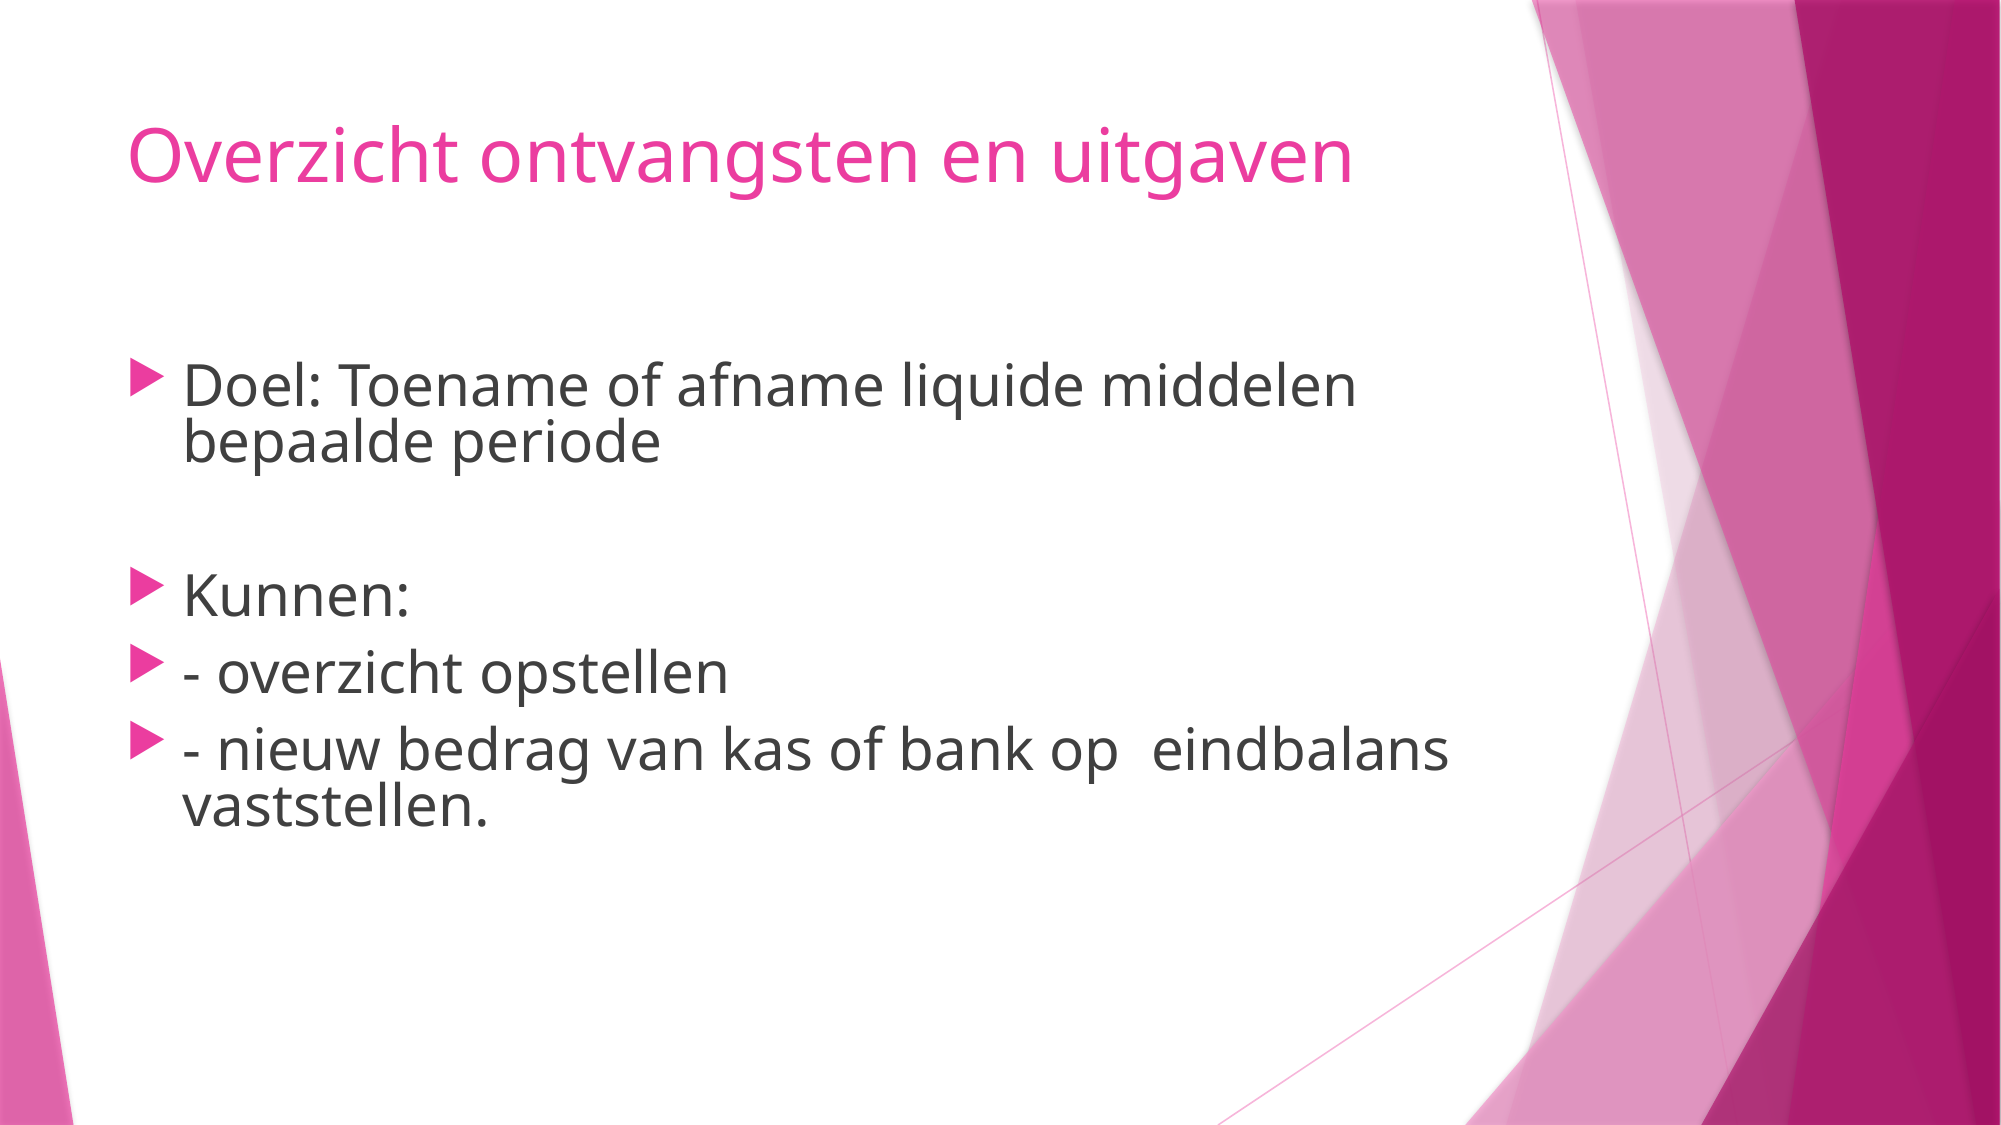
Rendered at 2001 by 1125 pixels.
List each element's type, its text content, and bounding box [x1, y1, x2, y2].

list Doel: Toename of afname liquide middelen bepaalde periode Kunnen: - overzicht opstellen - nieuw bedrag van kas of bank op eindbalans vaststellen. [111, 354, 1522, 992]
title Overzicht ontvangsten en uitgaven [111, 99, 1522, 317]
